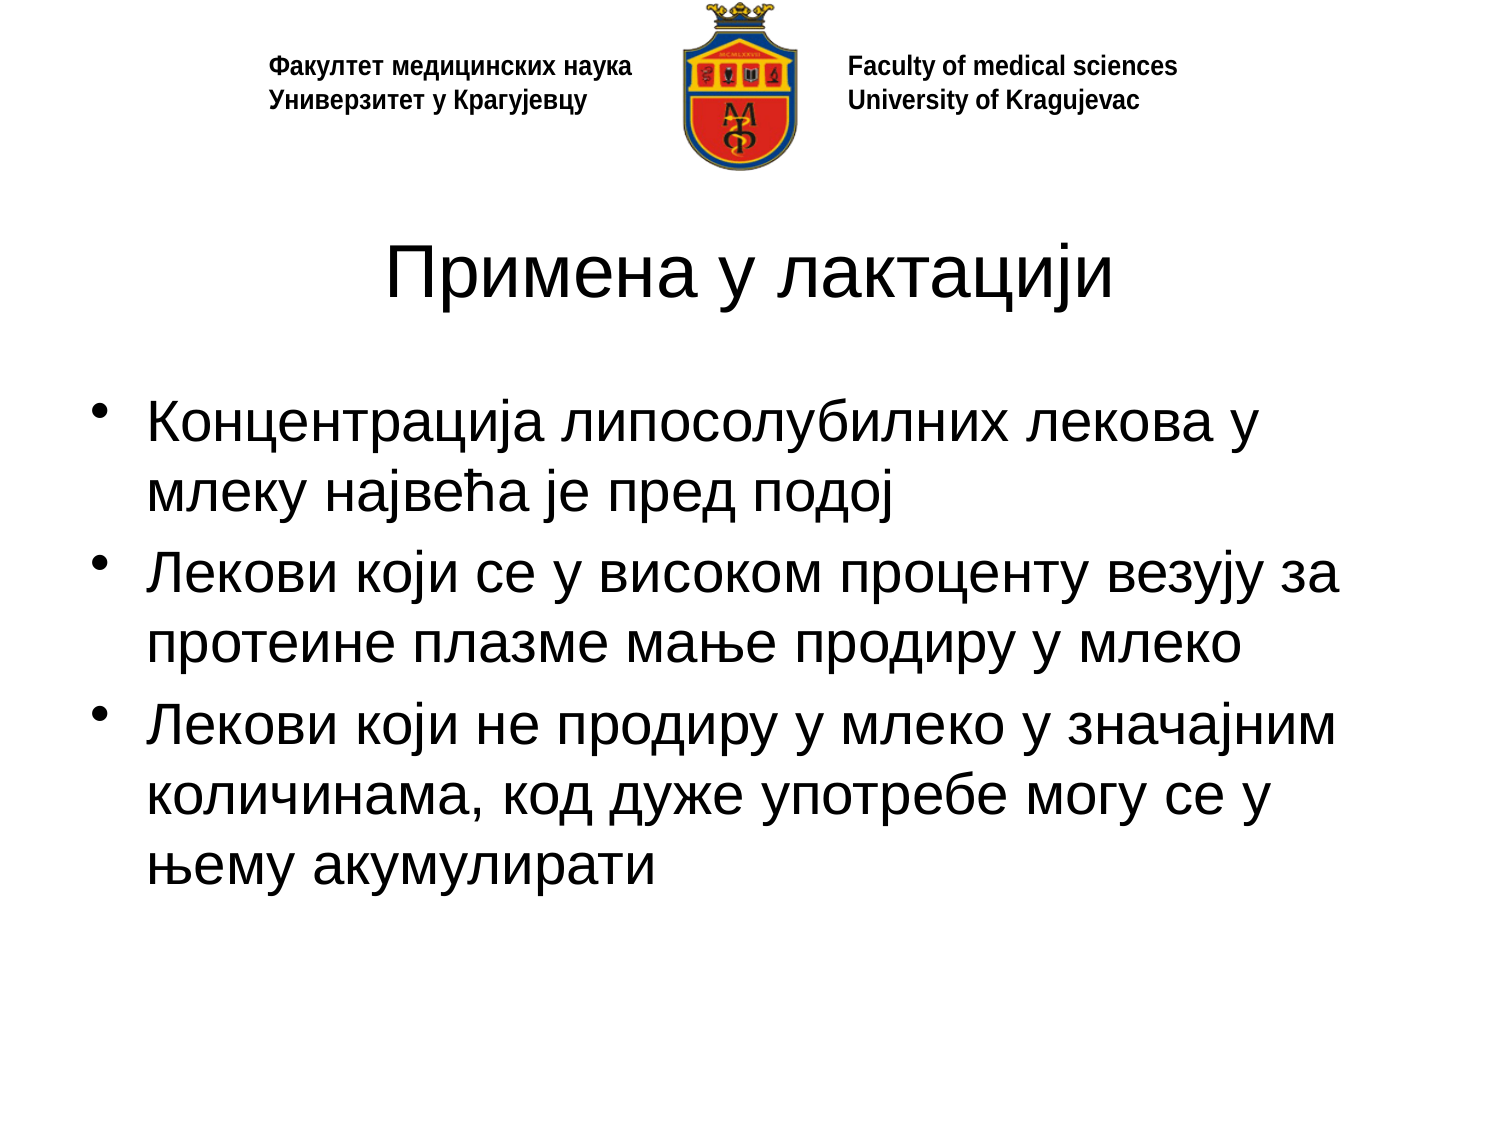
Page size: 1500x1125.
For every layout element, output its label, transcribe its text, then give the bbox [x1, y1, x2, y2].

title Примена у лактацији [74, 173, 1426, 362]
list Концентрација липосолубилних лекова у млеку највећа је пред подој Лекови који се у високом проценту везују за протеине плазме мање продиру у млеко Лекови који не продиру у млеко у значајним количинама, код дуже употребе могу се у њему акумулирати [74, 374, 1426, 1118]
